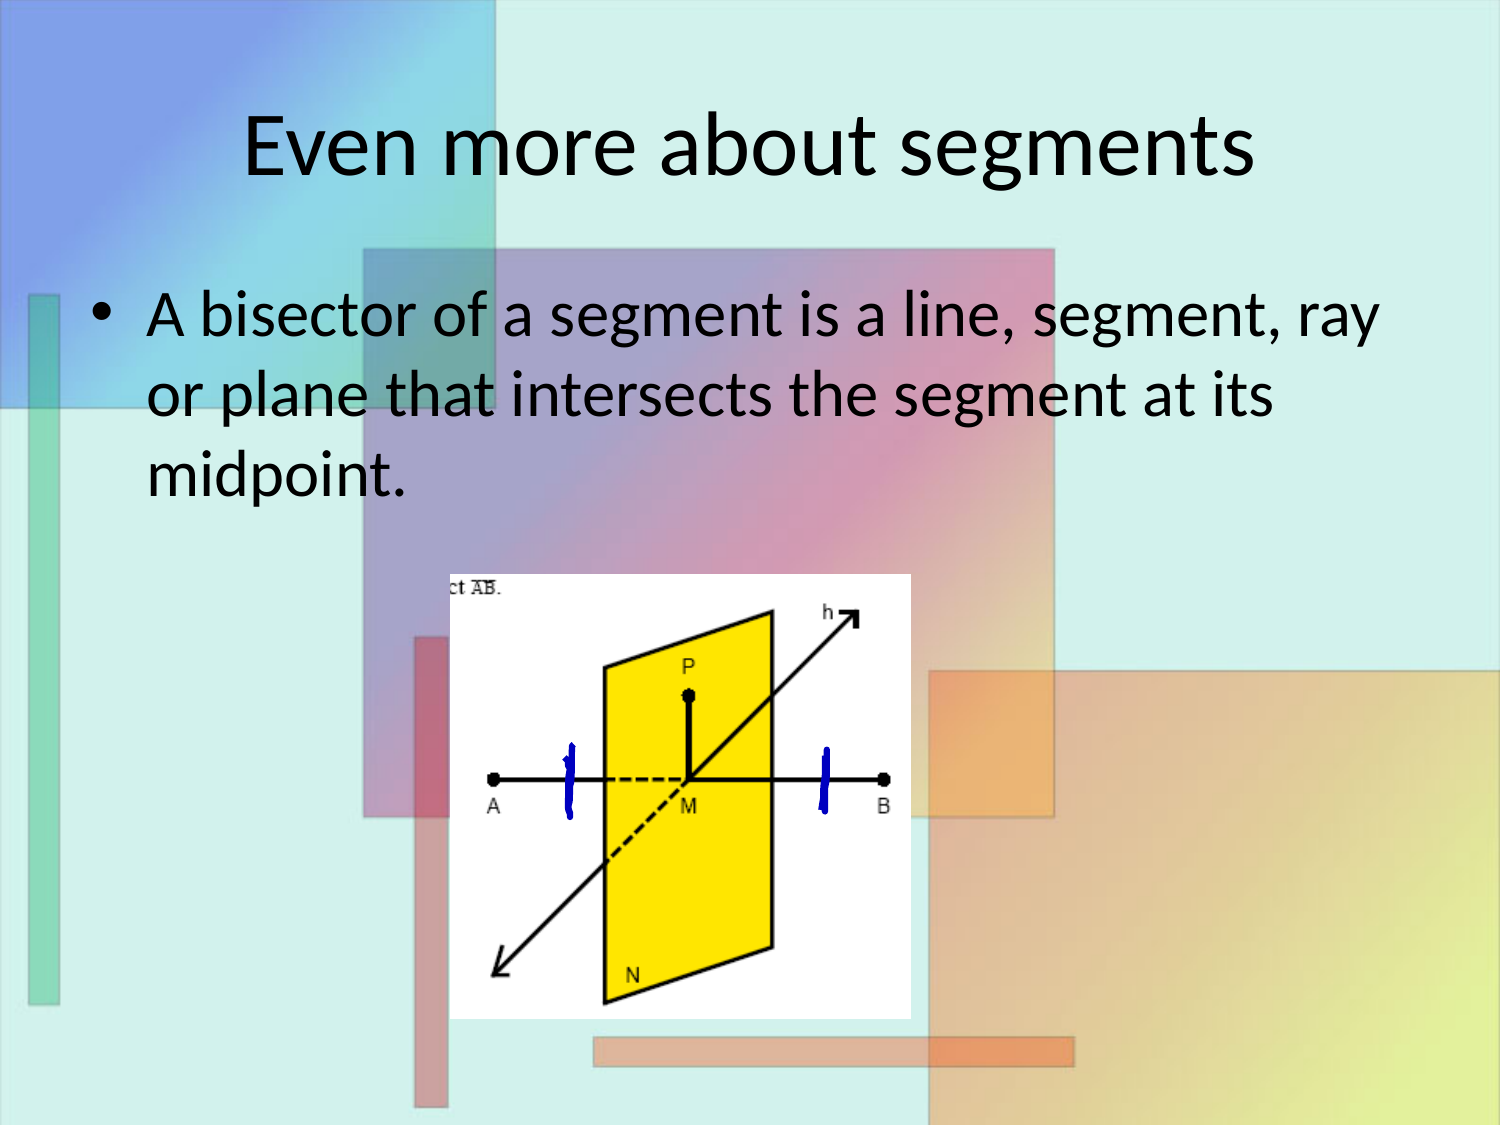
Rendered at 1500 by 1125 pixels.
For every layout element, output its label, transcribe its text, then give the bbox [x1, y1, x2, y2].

title Even more about segments [75, 45, 1425, 233]
list A bisector of a segment is a line, segment, ray or plane that intersects the segment at its midpoint. [75, 262, 1425, 1005]
picture [0, 0, 1500, 1125]
